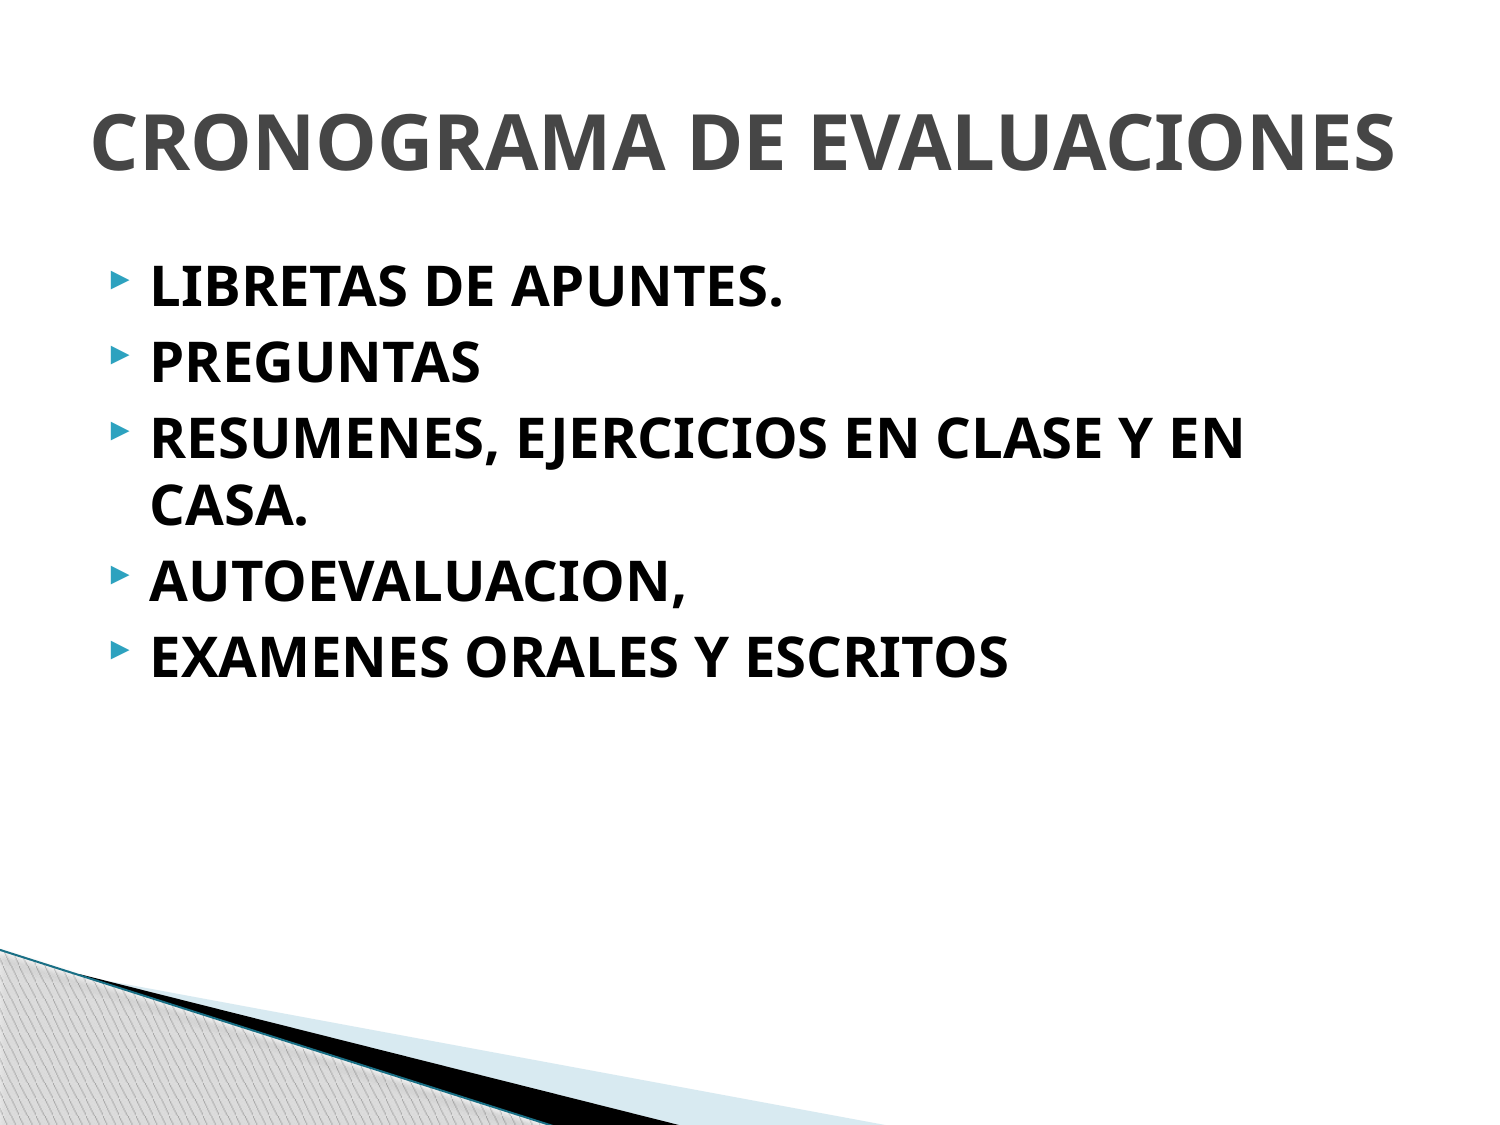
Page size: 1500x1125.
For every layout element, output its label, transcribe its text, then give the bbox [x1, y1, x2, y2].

title CRONOGRAMA DE EVALUACIONES [75, 45, 1425, 233]
list LIBRETAS DE APUNTES. PREGUNTAS RESUMENES, EJERCICIOS EN CLASE Y EN CASA. AUTOEVALUACION, EXAMENES ORALES Y ESCRITOS [75, 243, 1425, 986]
